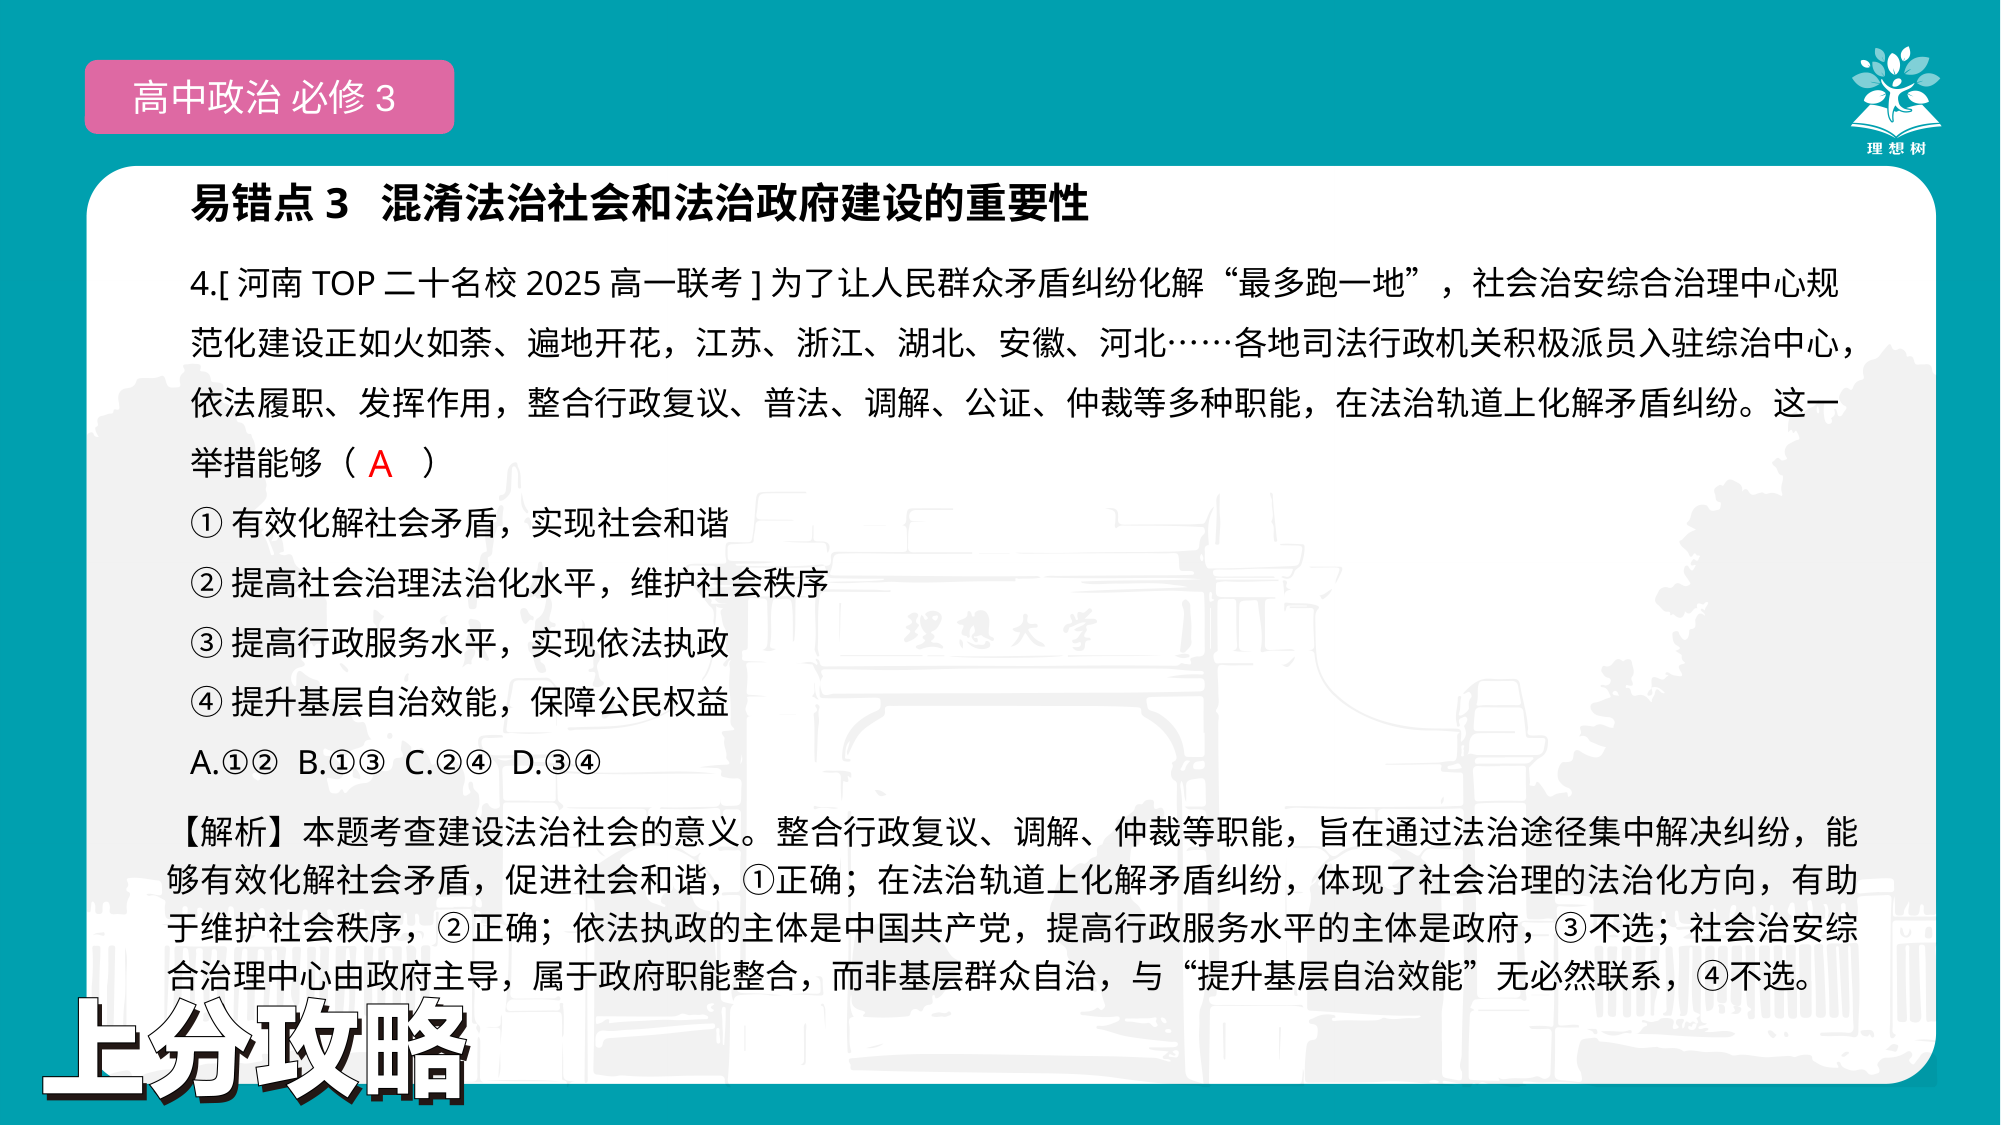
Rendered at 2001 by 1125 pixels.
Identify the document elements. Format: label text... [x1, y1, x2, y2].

text_box 易错点3 混淆法治社会和法治政府建设的重要性 [175, 169, 1497, 235]
text_box 【解析】本题考查建设法治社会的意义。整合行政复议、调解、仲裁等职能，旨在通过法治途径集中解决纠纷，能够有效化解社会矛盾，促进社会和谐，①正确；在法治轨道上化解矛盾纠纷，体现了社会治理的法治化方向，有助于维护社会秩序，②正确；依法执政的主体是中国共产党，提高行政服务水平的主体是政府，③不选；社会治安综合治理中心由政府主导，属于政府职能整合，而非基层群众自治，与“提升基层自治效能”无必然联系，④不选。 [152, 795, 1874, 1003]
picture [0, 0, 2001, 1125]
text_box 4.[河南TOP二十名校2025高一联考]为了让人民群众矛盾纠纷化解“最多跑一地”，社会治安综合治理中心规范化建设正如火如荼、遍地开花，江苏、浙江、湖北、安徽、河北……各地司法行政机关积极派员入驻综治中心，依法履职、发挥作用，整合行政复议、普法、调解、公证、仲裁等多种职能，在法治轨道上化解矛盾纠纷。这一举措能够（ ） ①有效化解社会矛盾，实现社会和谐 ②提高社会治理法治化水平，维护社会秩序 ③提高行政服务水平，实现依法执政 ④提升基层自治效能，保障公民权益 A.①② B.①③ C.②④ D.③④ [175, 235, 1855, 795]
text_box A [344, 409, 461, 492]
text_box 高中政治 必修3 [83, 58, 456, 135]
